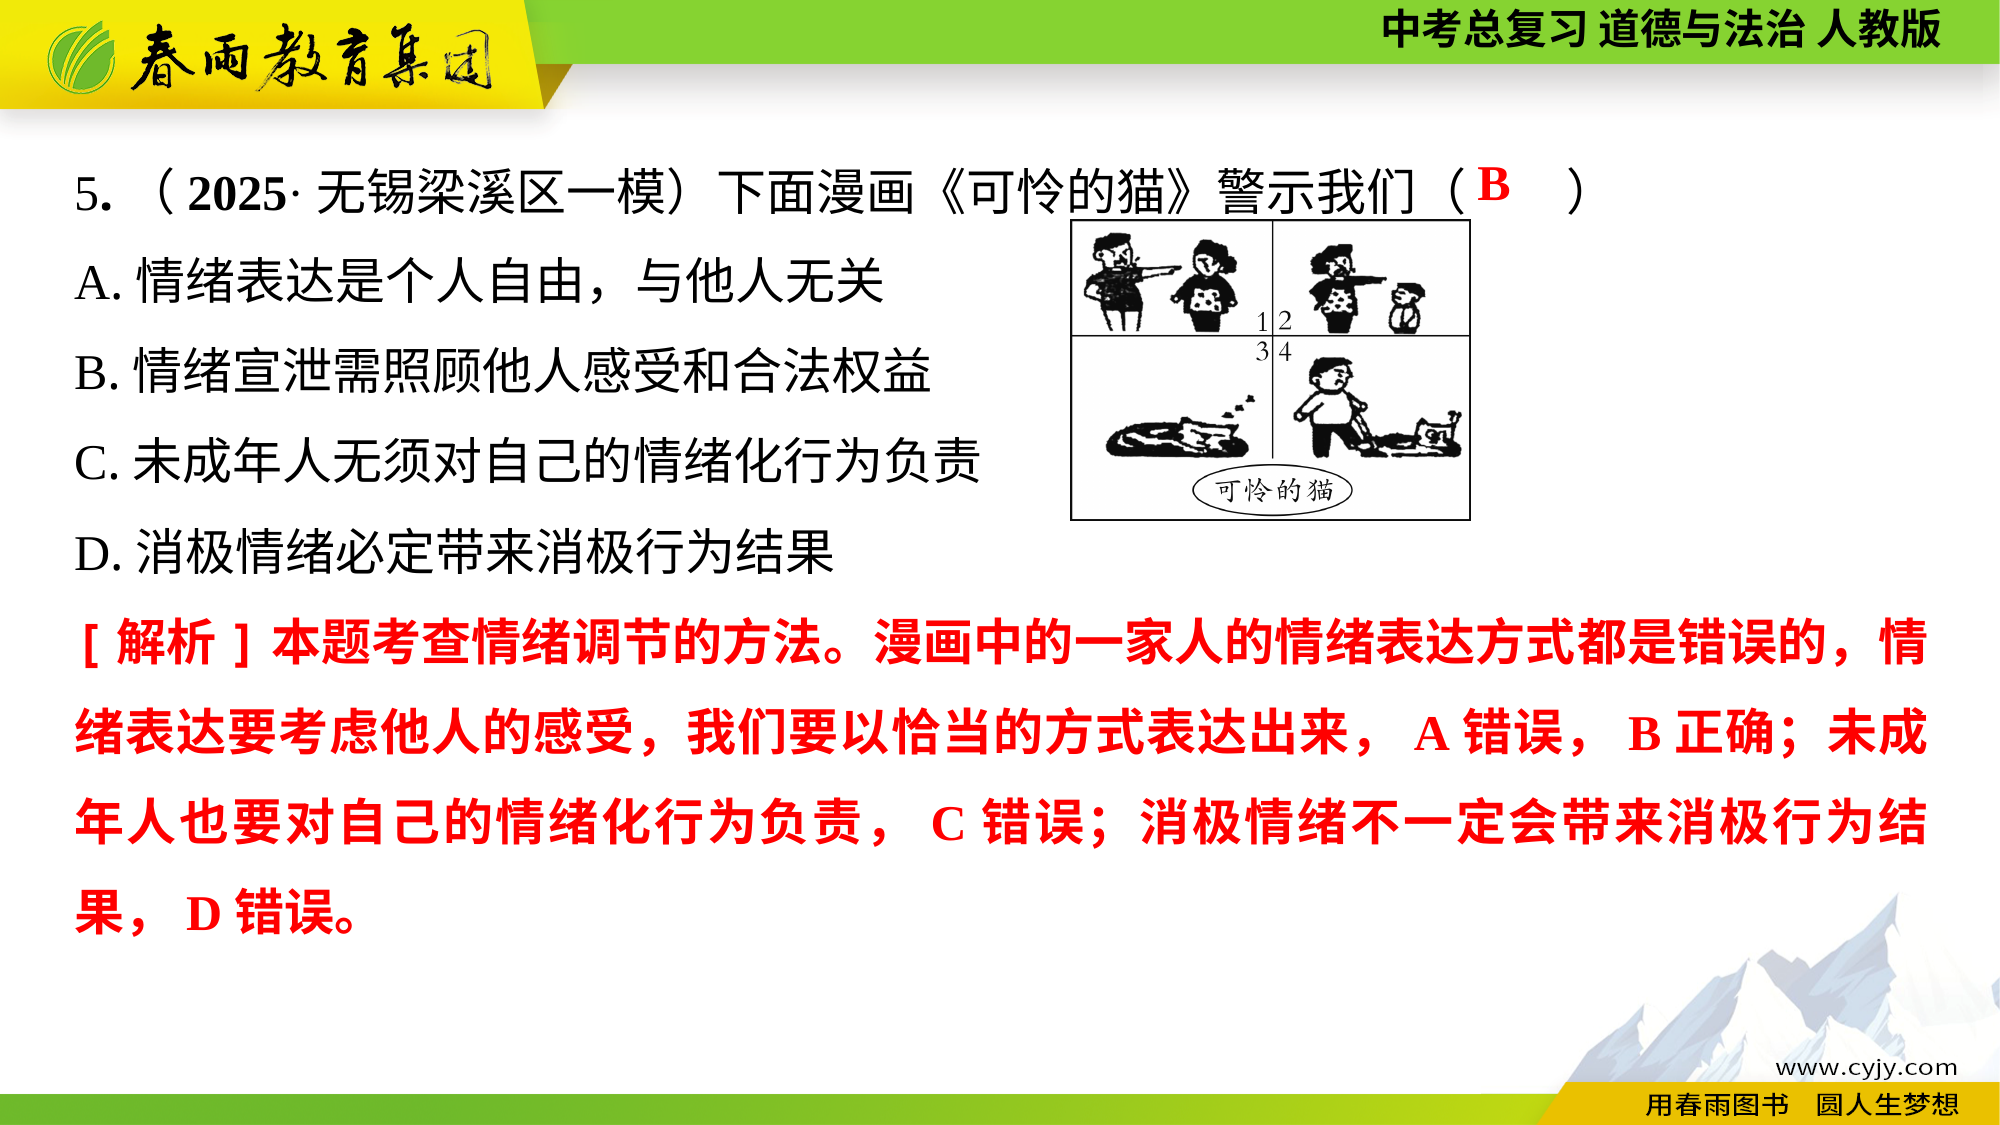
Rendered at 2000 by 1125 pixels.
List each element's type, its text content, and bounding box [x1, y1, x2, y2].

text_box [解析]本题考查情绪调节的方法。漫画中的一家人的情绪表达方式都是错误的，情绪表达要考虑他人的感受，我们要以恰当的方式表达出来，A错误，B正确；未成年人也要对自己的情绪化行为负责，C错误；消极情绪不一定会带来消极行为结果，D错误。 [59, 573, 1944, 949]
text_box B [1462, 142, 1526, 218]
picture [0, 0, 2000, 1125]
list 5.（2025·无锡梁溪区一模）下面漫画《可怜的猫》警示我们（ ） A.情绪表达是个人自由，与他人无关 B.情绪宣泄需照顾他人感受和合法权益 C.未成年人无须对自己的情绪化行为负责 D.消极情绪必定带来消极行为结果 [59, 122, 1944, 573]
